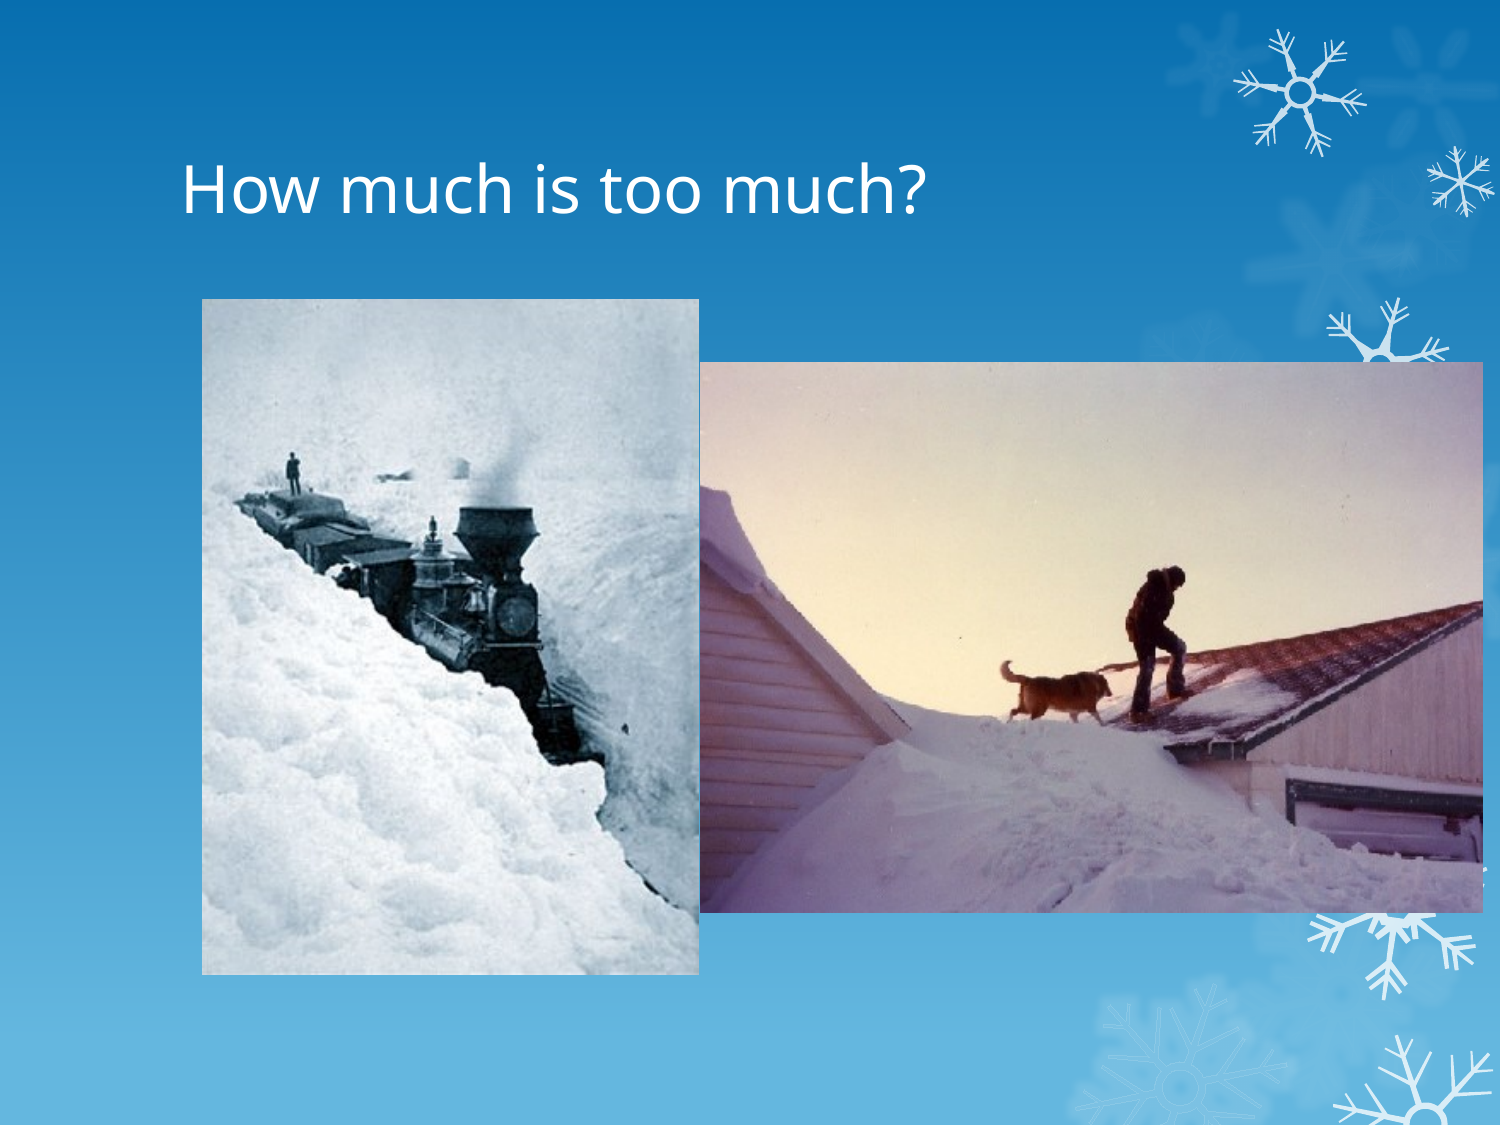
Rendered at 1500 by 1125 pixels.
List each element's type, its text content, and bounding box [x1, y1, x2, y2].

picture [700, 361, 1483, 913]
picture [201, 299, 699, 976]
title How much is too much? [165, 110, 1334, 263]
